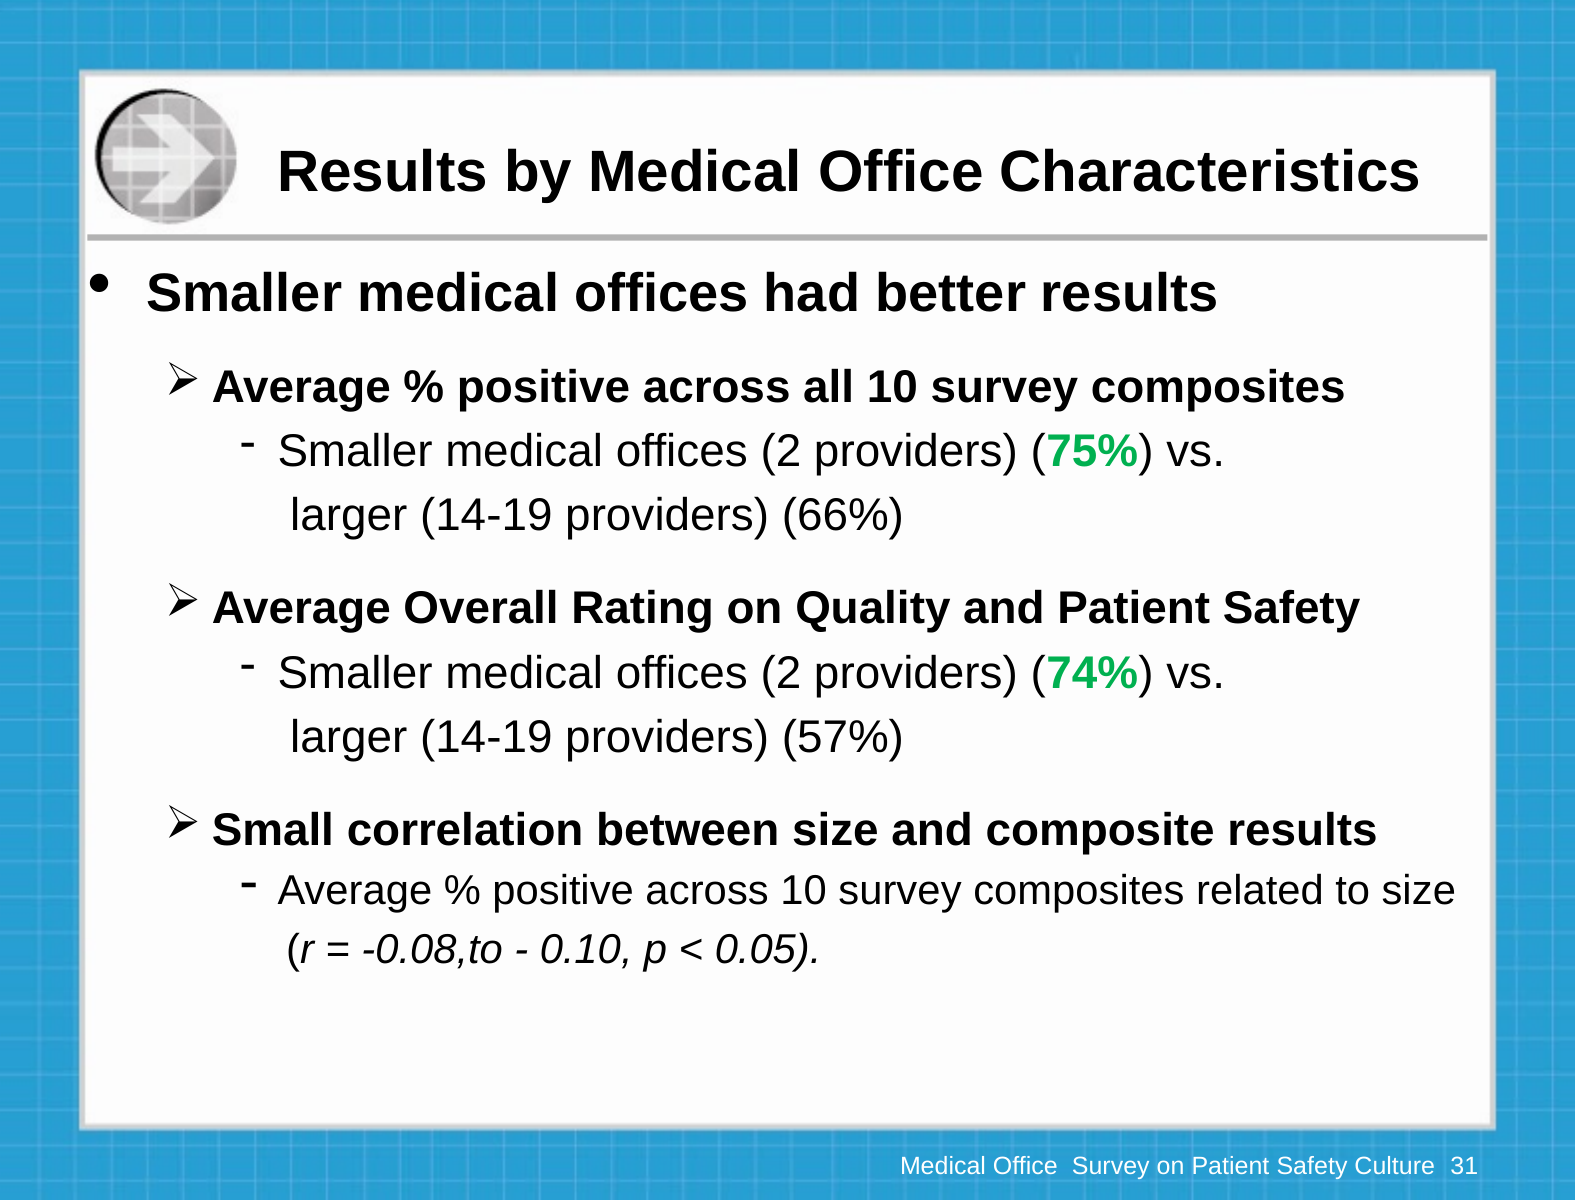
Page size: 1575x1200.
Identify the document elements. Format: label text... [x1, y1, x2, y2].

list Smaller medical offices had better results Average % positive across all 10 survey composites Smaller medical offices (2 providers) (75%) vs. larger (14-19 providers) (66%) Average Overall Rating on Quality and Patient Safety Smaller medical offices (2 providers) (74%) vs. larger (14-19 providers) (57%) Small correlation between size and composite results Average % positive across 10 survey composites related to size (r = -0.08,to - 0.10, p < 0.05). [74, 249, 1563, 1048]
picture [0, 0, 1575, 1200]
title Results by Medical Office Characteristics [262, 87, 1497, 249]
